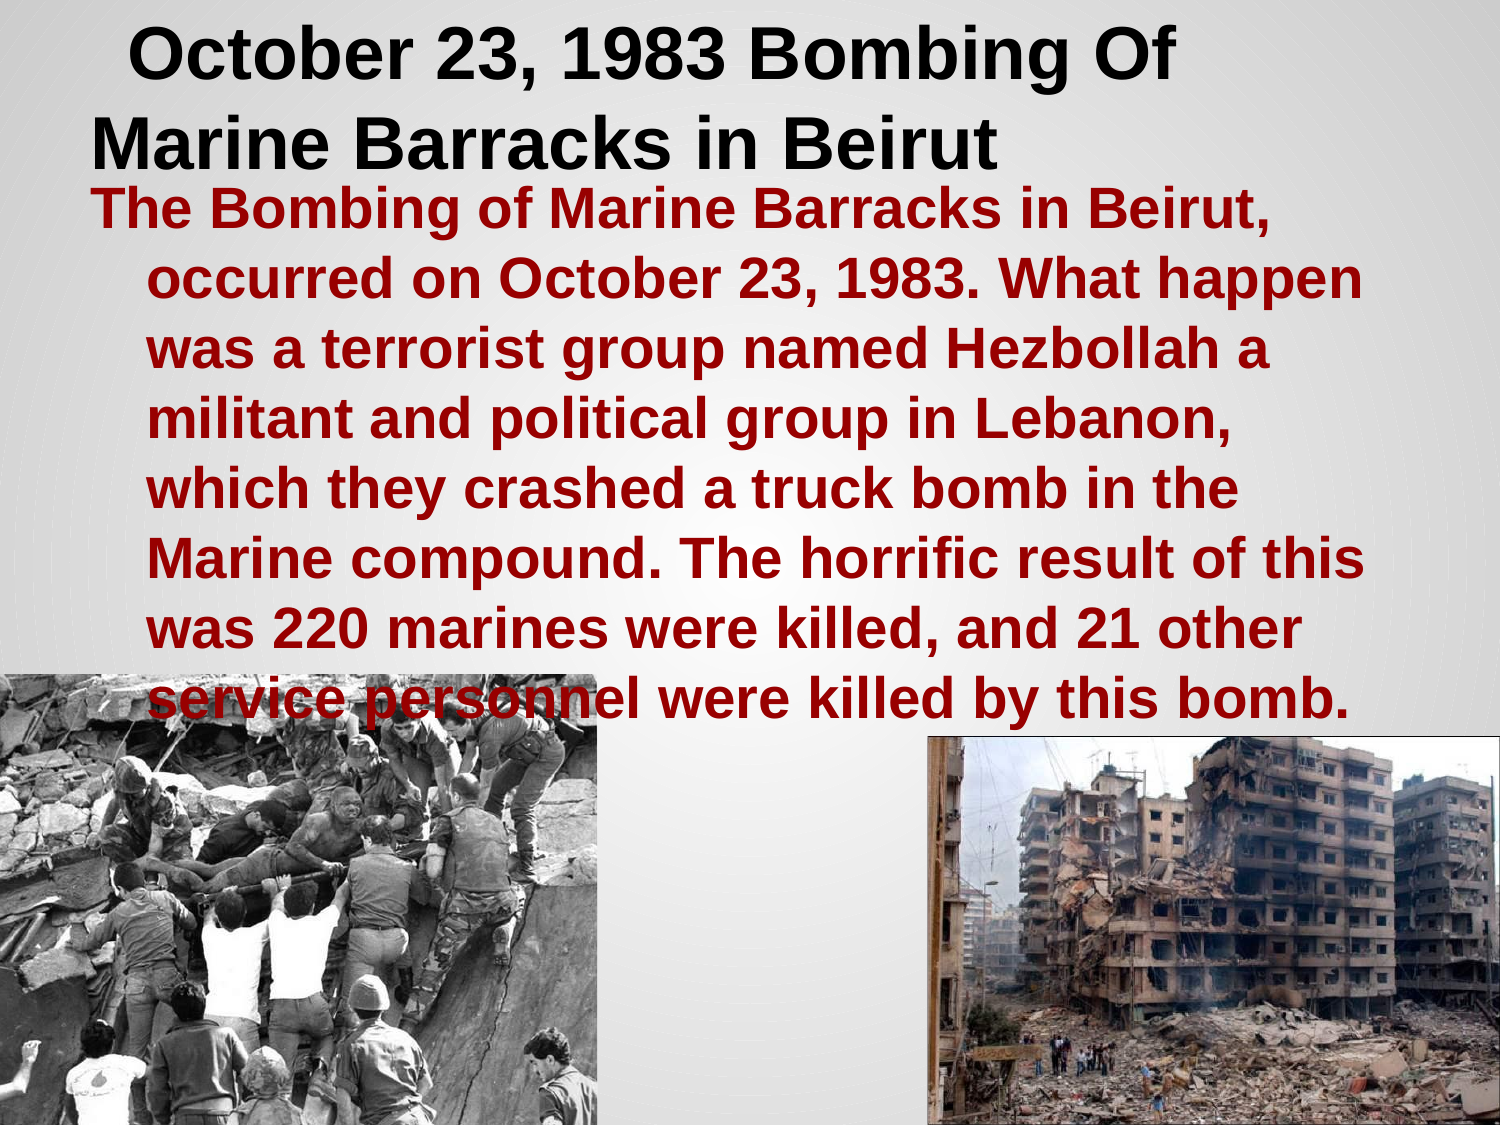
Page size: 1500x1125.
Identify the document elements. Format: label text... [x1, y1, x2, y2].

text_box [0, 674, 598, 1125]
title October 23, 1983 Bombing Of Marine Barracks in Beirut [75, 37, 1425, 155]
text_box [927, 736, 1500, 1125]
list The Bombing of Marine Barracks in Beirut, occurred on October 23, 1983. What happen was a terrorist group named Hezbollah a militant and political group in Lebanon, which they crashed a truck bomb in the Marine compound. The horrific result of this was 220 marines were killed, and 21 other service personnel were killed by this bomb. [75, 155, 1425, 970]
